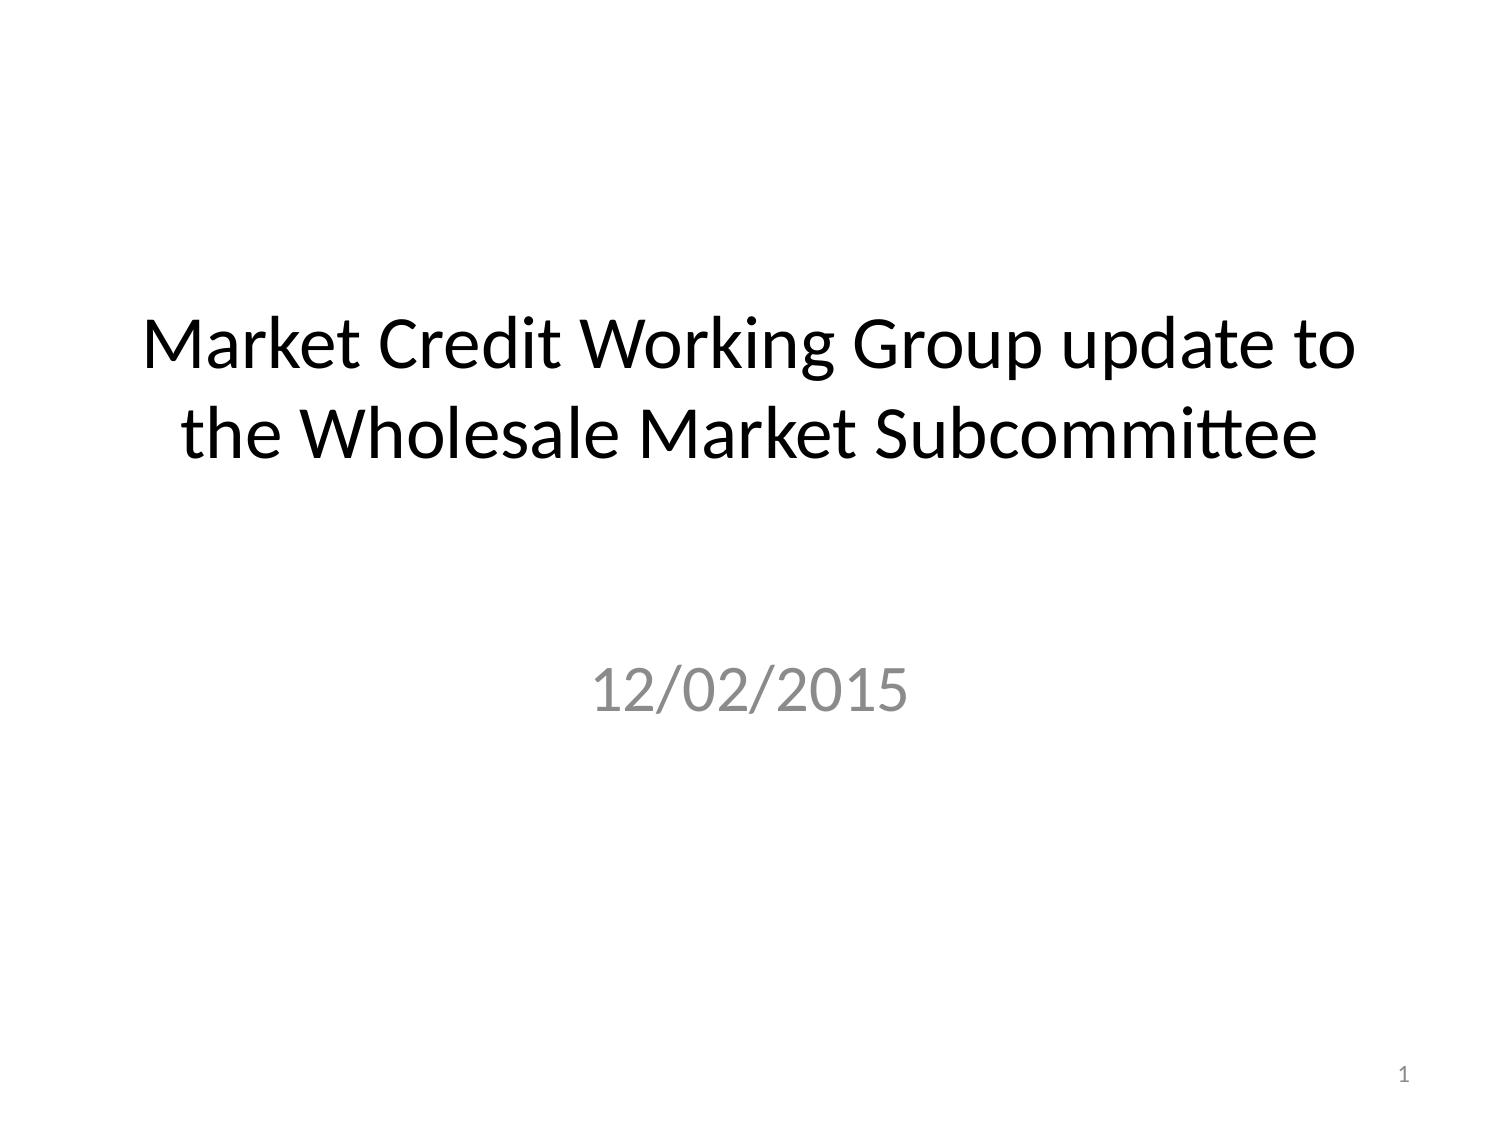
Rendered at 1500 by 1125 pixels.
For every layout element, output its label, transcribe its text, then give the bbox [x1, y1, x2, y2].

subtitle 12/02/2015 [225, 637, 1275, 925]
title Market Credit Working Group update to the Wholesale Market Subcommittee [112, 262, 1388, 504]
slide_number 1 [1074, 1042, 1425, 1103]
